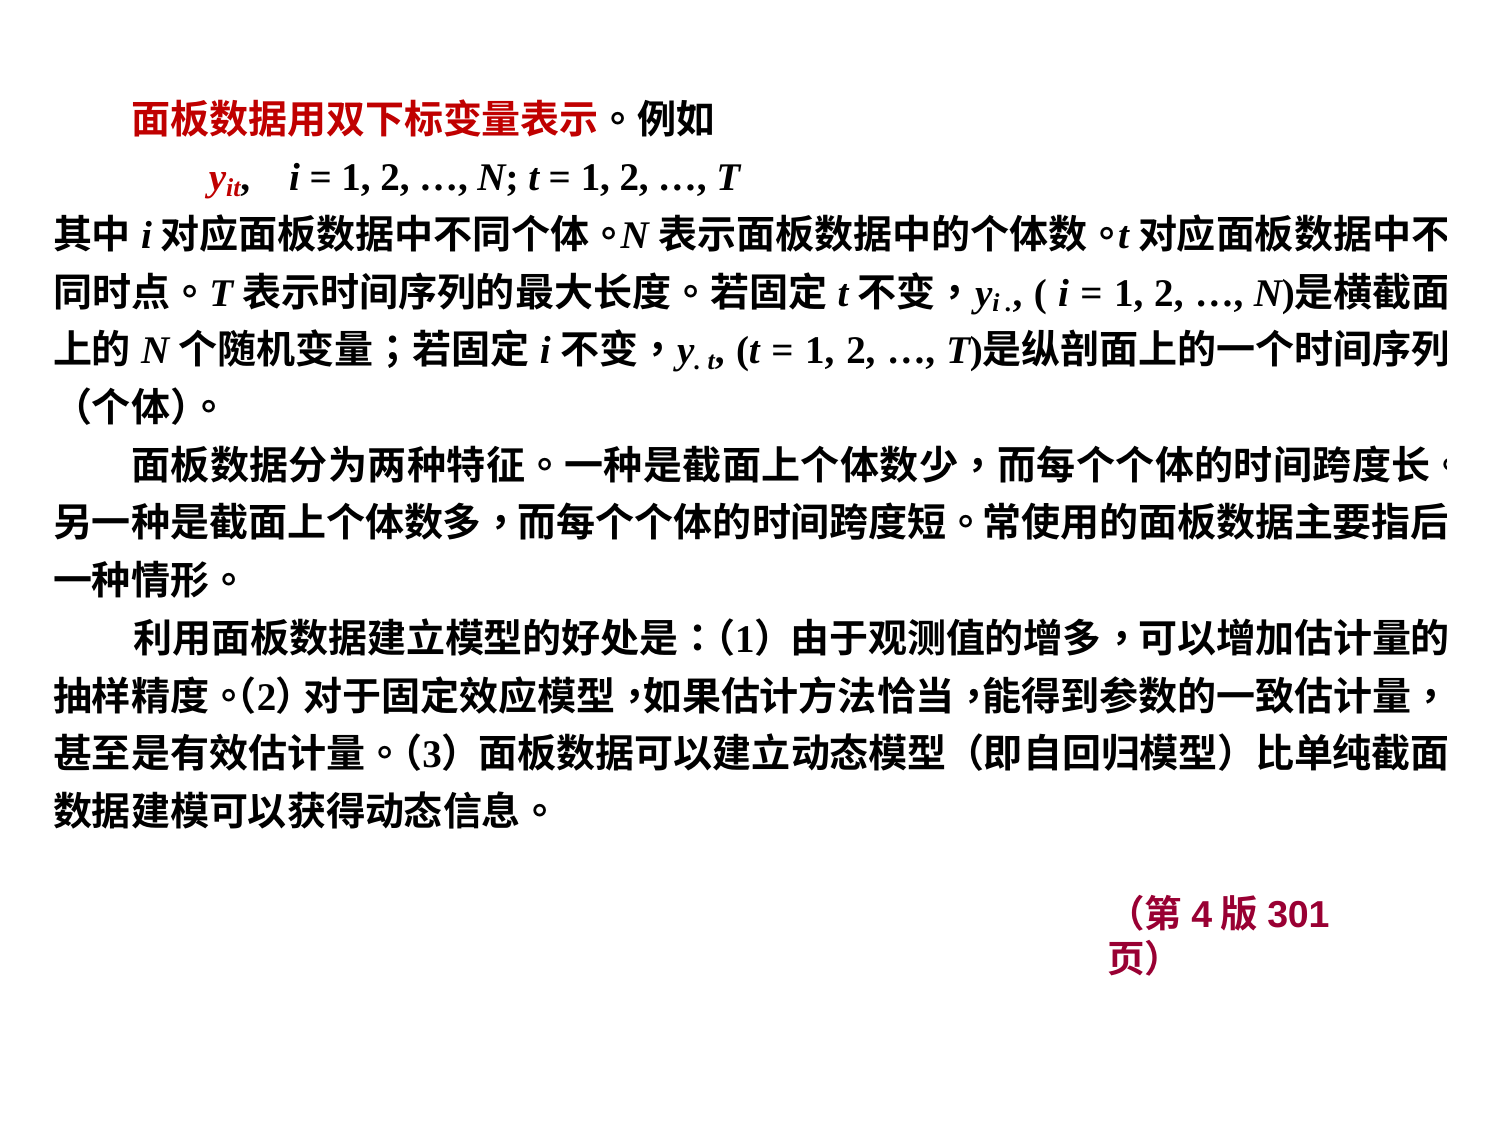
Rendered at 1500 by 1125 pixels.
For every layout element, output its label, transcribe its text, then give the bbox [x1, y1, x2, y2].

text_box （第4版301页） [1092, 882, 1388, 988]
picture [52, 89, 1448, 841]
